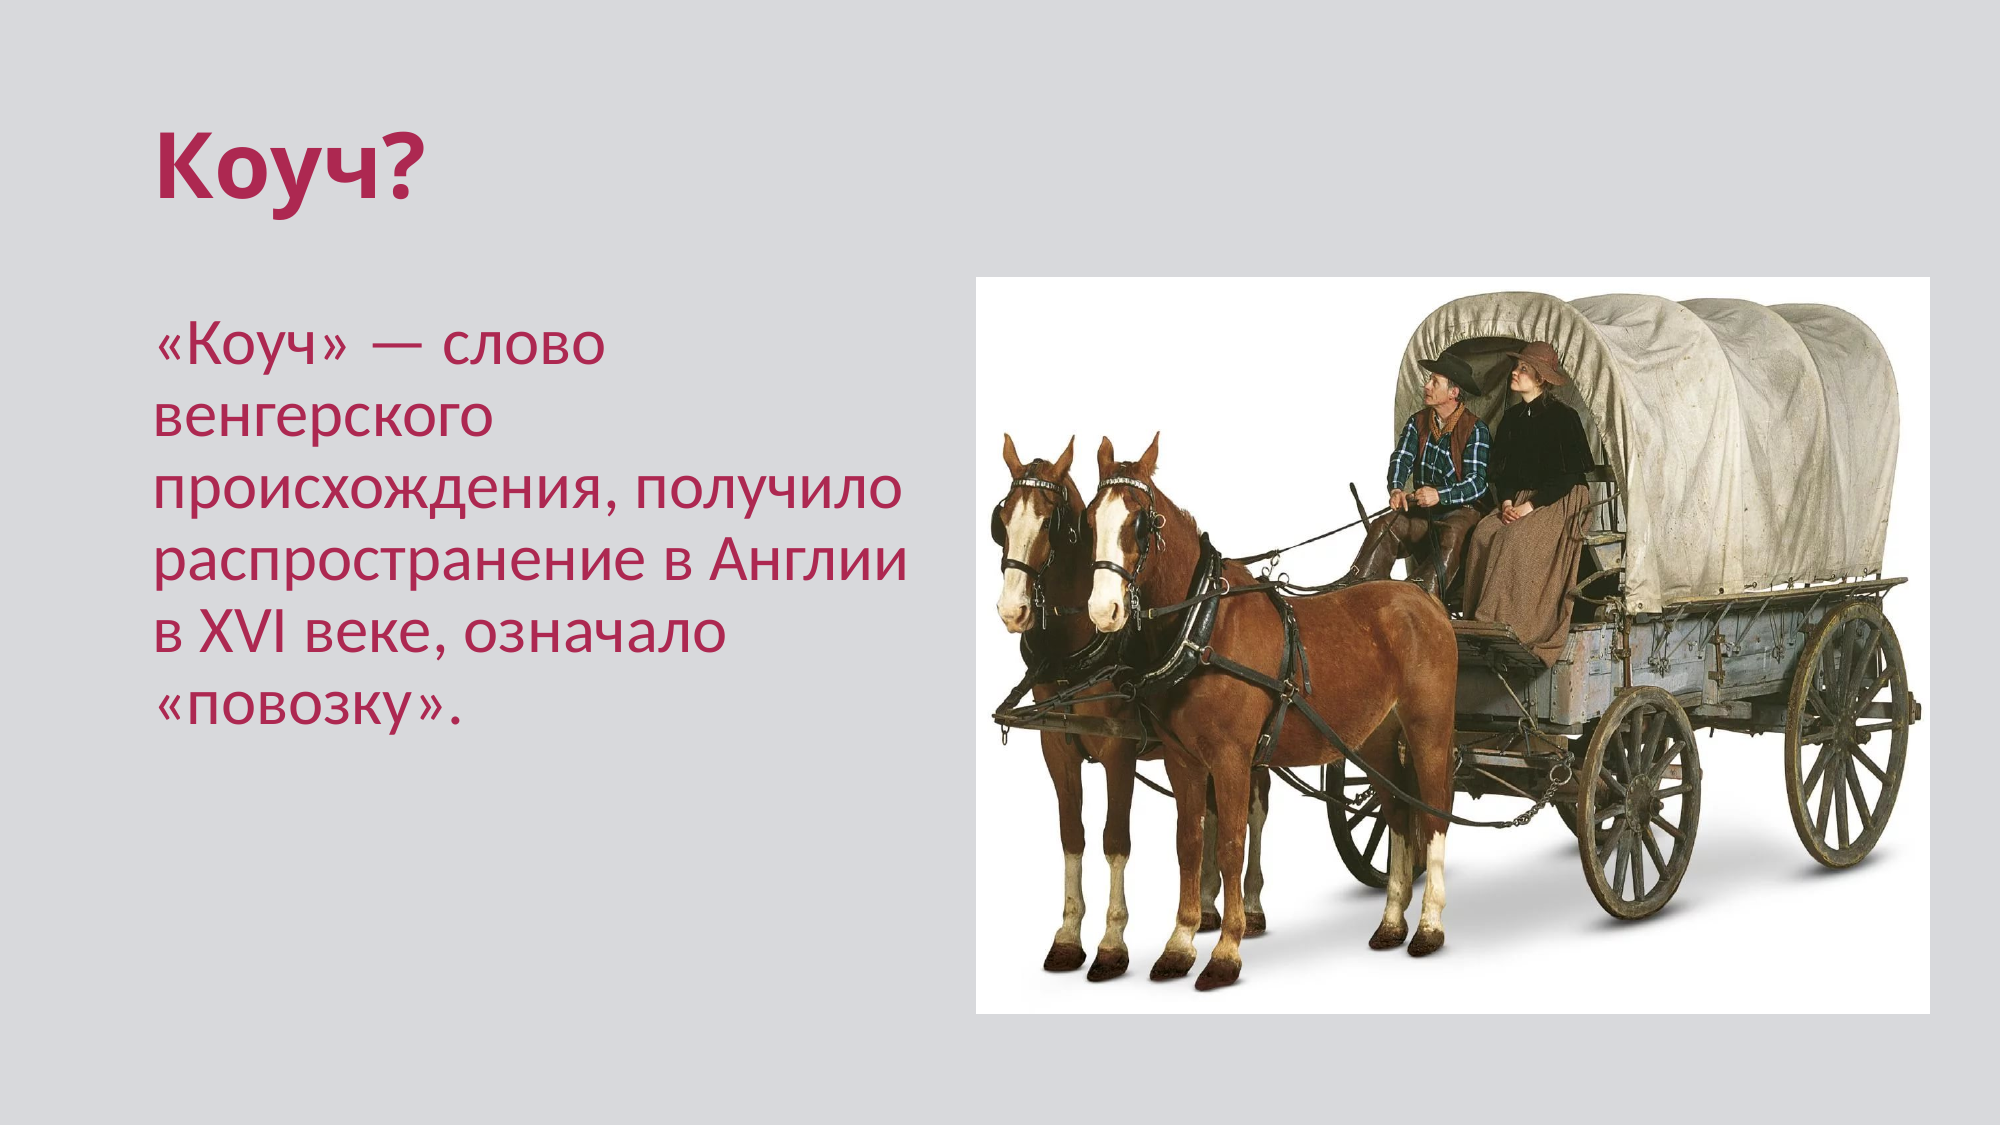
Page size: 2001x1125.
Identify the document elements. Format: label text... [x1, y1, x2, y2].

list «Коуч» — слово венгерского происхождения, получило распространение в Англии в ХVI веке, означало «повозку». [137, 299, 932, 1014]
title Коуч? [137, 59, 1863, 278]
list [976, 277, 1930, 1014]
